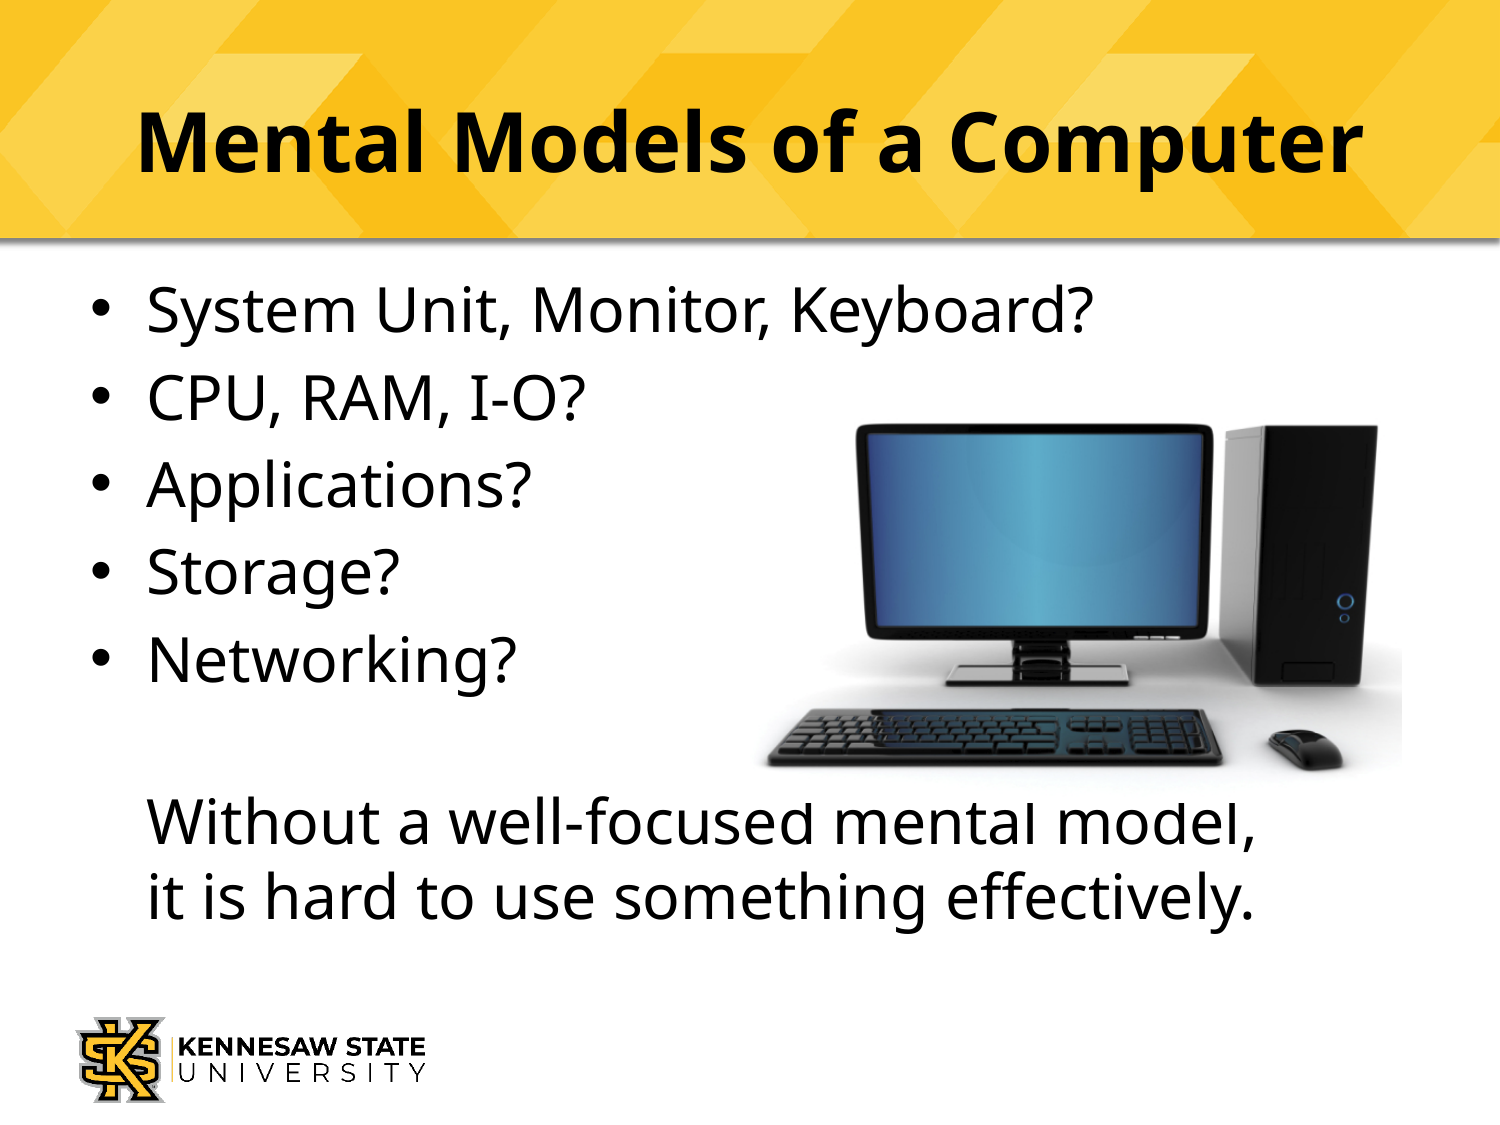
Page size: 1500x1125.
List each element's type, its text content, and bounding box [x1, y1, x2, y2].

title Mental Models of a Computer [75, 45, 1425, 233]
picture [75, 1017, 425, 1103]
picture [0, 0, 1500, 251]
picture [749, 401, 1402, 803]
list System Unit, Monitor, Keyboard? CPU, RAM, I-O? Applications? Storage? Networking? Without a well-focused mental model, it is hard to use something effectively. [75, 262, 1425, 1005]
